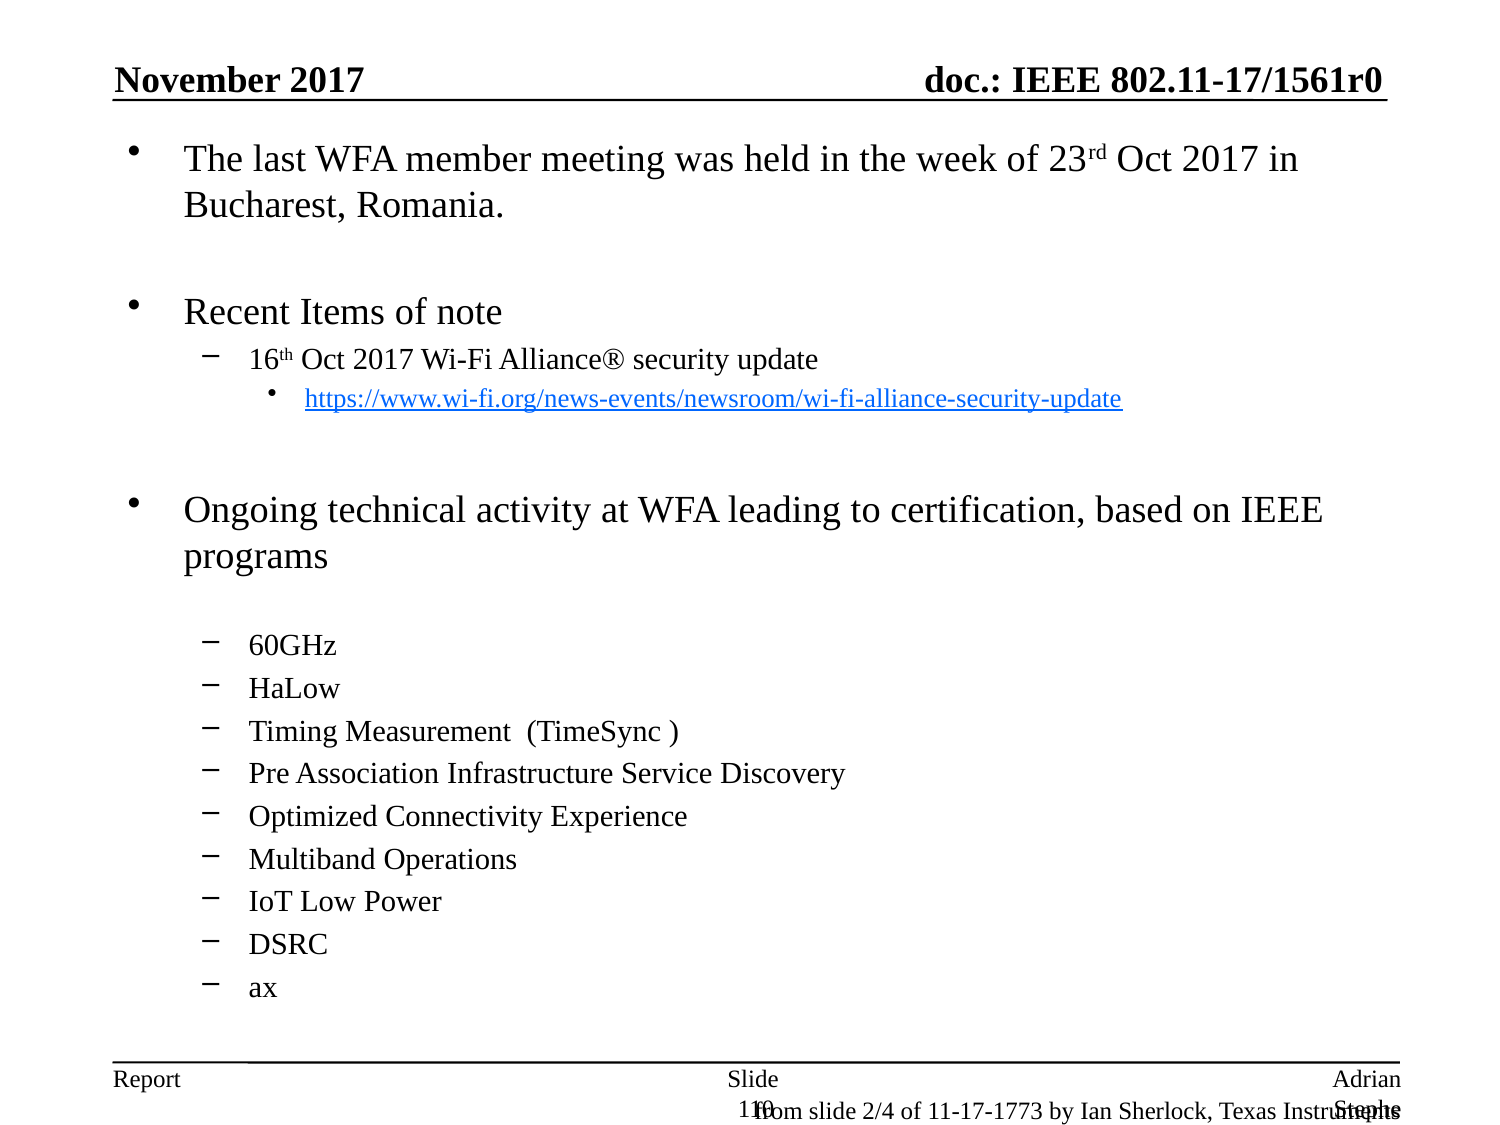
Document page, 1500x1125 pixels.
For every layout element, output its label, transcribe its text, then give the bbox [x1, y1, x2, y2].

slide_number Slide 110 [711, 1061, 801, 1093]
text_box from slide 2/4 of 11-17-1773 by Ian Sherlock, Texas Instruments [343, 1087, 1417, 1125]
list The last WFA member meeting was held in the week of 23rd Oct 2017 in Bucharest, Romania. Recent Items of note 16th Oct 2017 Wi-Fi Alliance® security update https://www.wi-fi.org/news-events/newsroom/wi-fi-alliance-security-update Ongoing technical activity at WFA leading to certification, based on IEEE programs 60GHz HaLow Timing Measurement (TimeSync ) Pre Association Infrastructure Service Discovery Optimized Connectivity Experience Multiband Operations IoT Low Power DSRC ax [112, 125, 1436, 1012]
footer Adrian Stephens, Intel Corporation [1324, 1061, 1402, 1093]
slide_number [114, 54, 374, 101]
